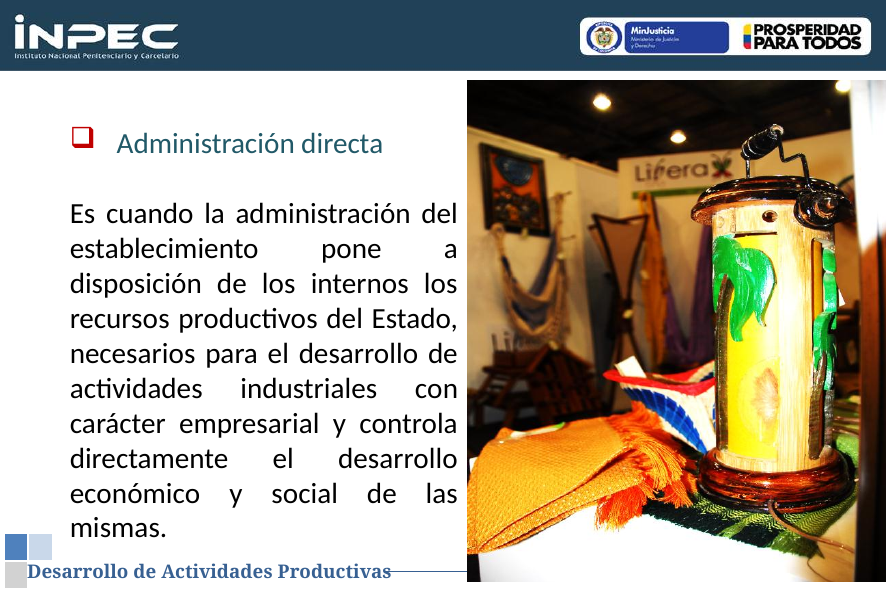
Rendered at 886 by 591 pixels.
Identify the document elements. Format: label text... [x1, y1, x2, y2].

picture [0, 156, 464, 591]
text_box [464, 68, 474, 81]
text_box Desarrollo de Actividades Productivas [57, 552, 407, 590]
picture [0, 0, 886, 69]
picture [467, 80, 886, 591]
text_box [0, 69, 465, 156]
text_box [3, 533, 54, 590]
text_box Administración directa Es cuando la administración del establecimiento pone a disposición de los internos los recursos productivos del Estado, necesarios para el desarrollo de actividades industriales con carácter empresarial y controla directamente el desarrollo económico y social de las mismas. [61, 120, 462, 548]
text_box [469, 69, 886, 78]
